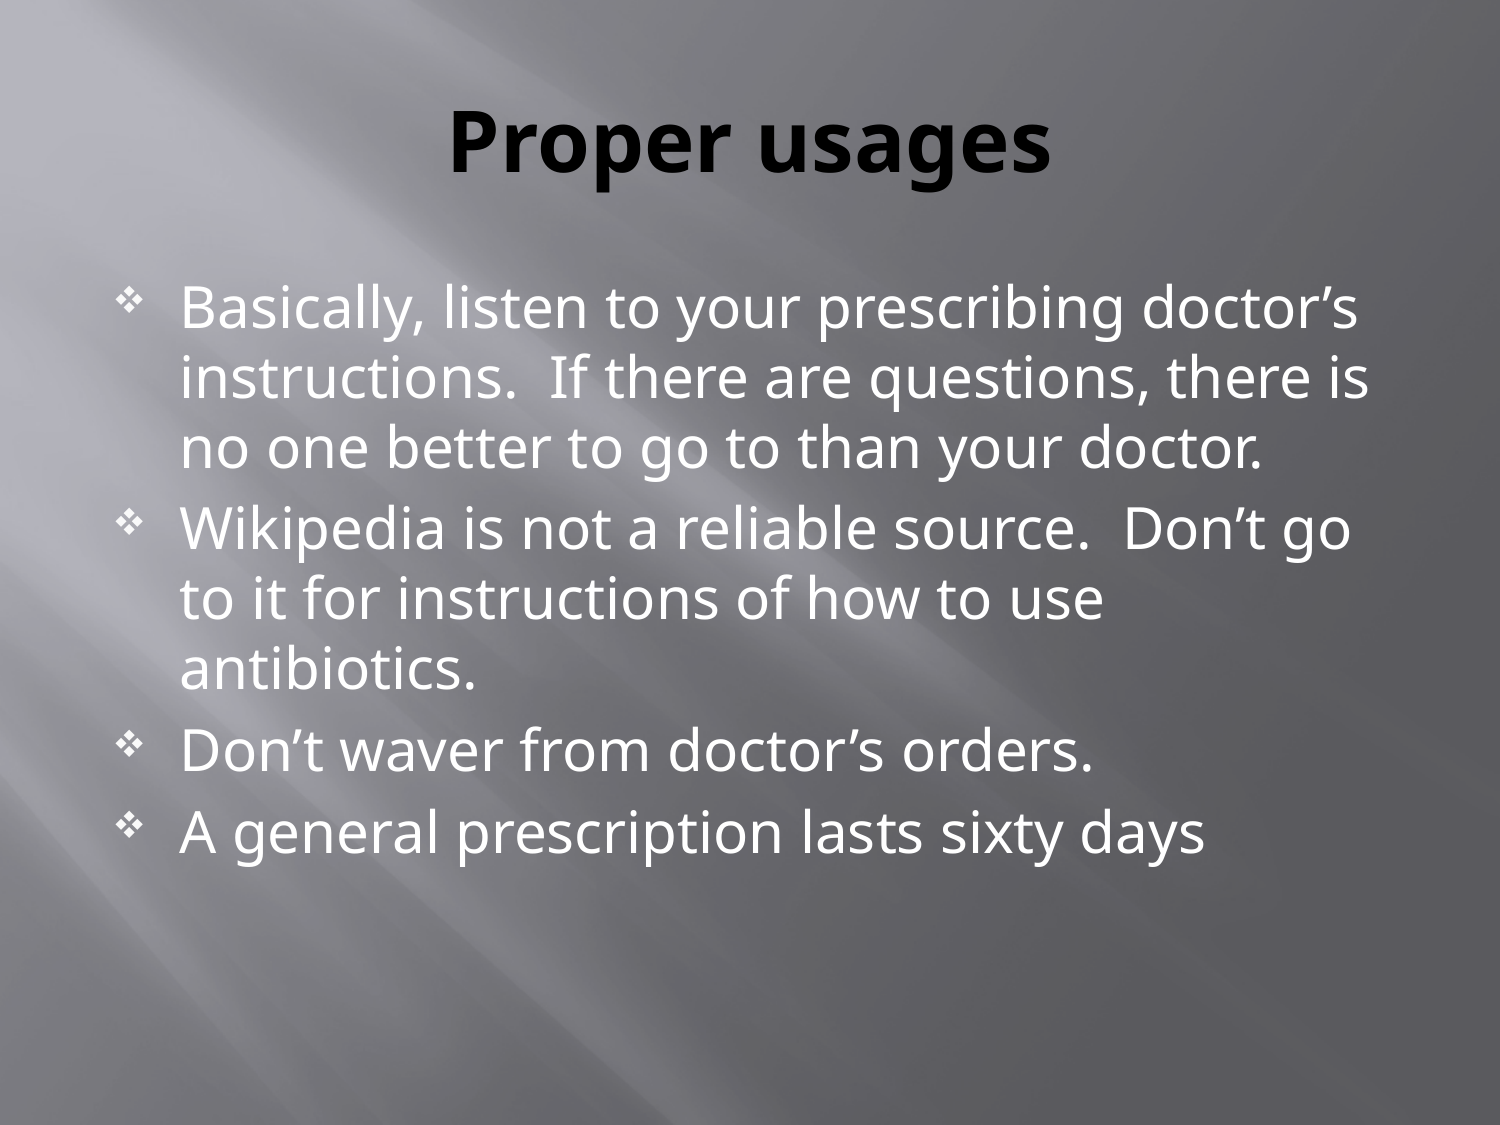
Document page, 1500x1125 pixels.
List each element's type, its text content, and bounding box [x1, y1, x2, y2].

list Basically, listen to your prescribing doctor’s instructions. If there are questions, there is no one better to go to than your doctor. Wikipedia is not a reliable source. Don’t go to it for instructions of how to use antibiotics. Don’t waver from doctor’s orders. A general prescription lasts sixty days [75, 262, 1425, 1035]
title Proper usages [75, 45, 1425, 233]
